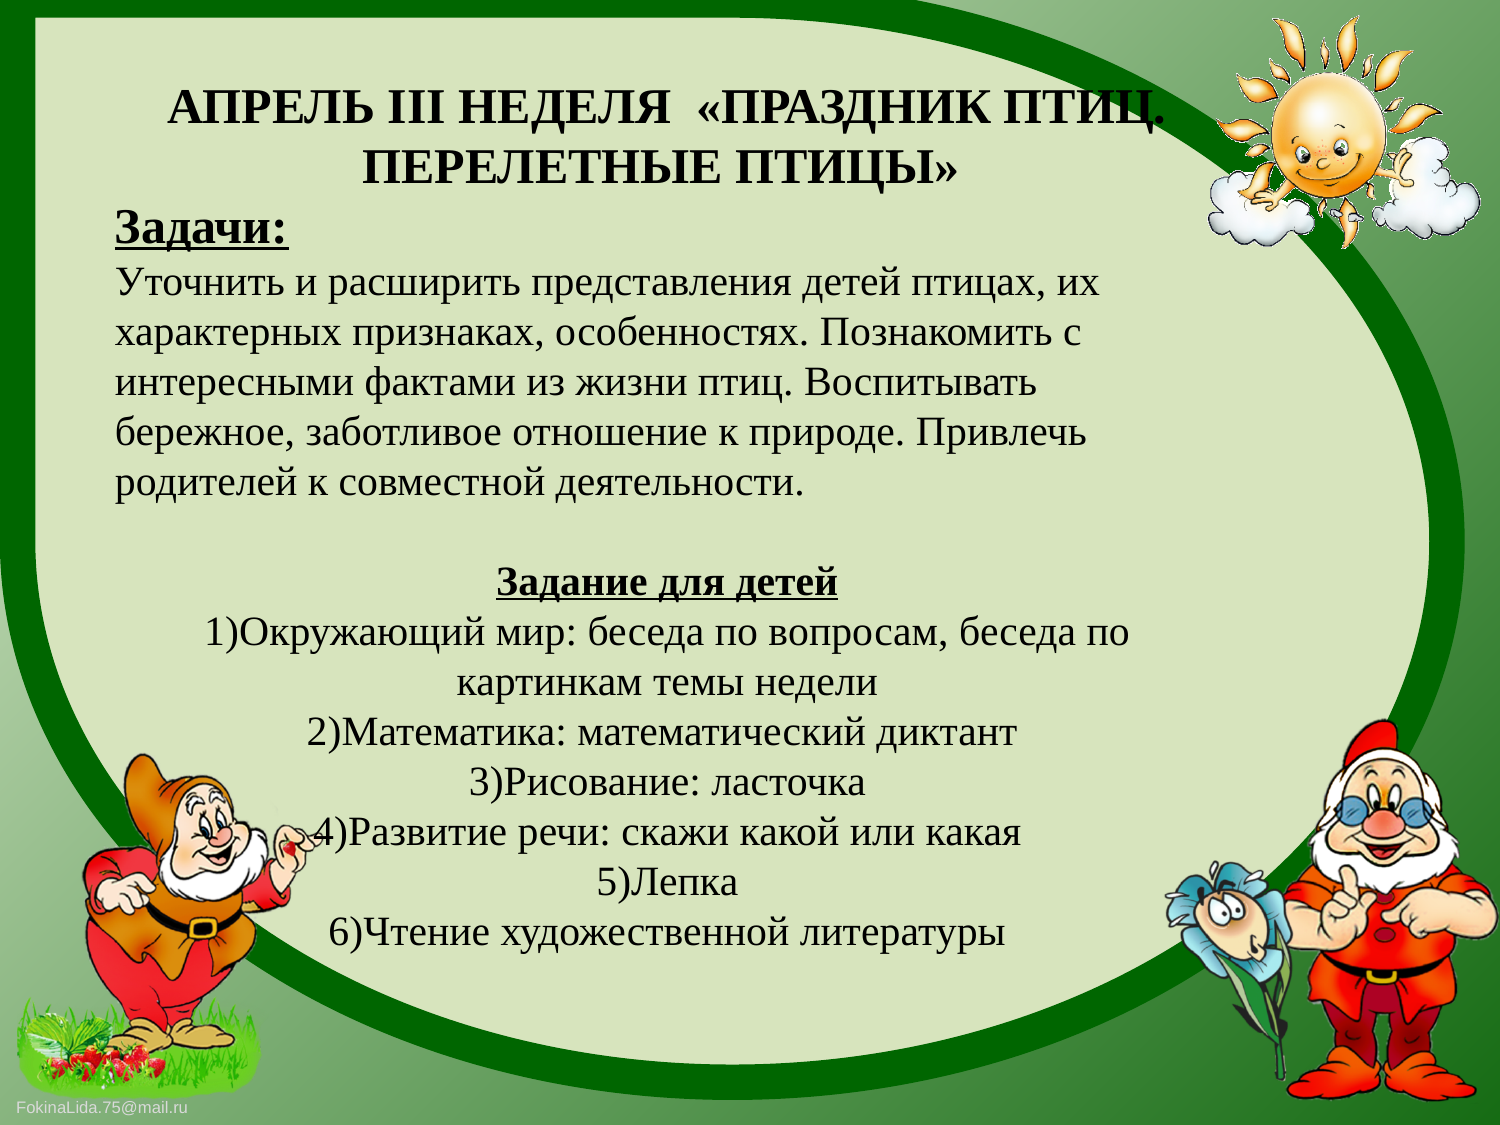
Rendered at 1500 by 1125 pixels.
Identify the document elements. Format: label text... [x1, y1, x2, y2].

text_box АПРЕЛЬ III НЕДЕЛЯ «ПРАЗДНИК ПТИЦ. ПЕРЕЛЕТНЫЕ ПТИЦЫ» Задачи: Уточнить и расширить представления детей птицах, их характерных признаках, особенностях. Познакомить с интересными фактами из жизни птиц. Воспитывать бережное, заботливое отношение к природе. Привлечь родителей к совместной деятельности. Задание для детей 1)Окружающий мир: беседа по вопросам, беседа по картинкам темы недели 2)Математика: математический диктант 3)Рисование: ласточка 4)Развитие речи: скажи какой или какая 5)Лепка 6)Чтение художественной литературы [100, 66, 1235, 962]
picture [1163, 716, 1500, 1104]
picture [17, 751, 324, 1101]
picture [1198, 0, 1500, 257]
